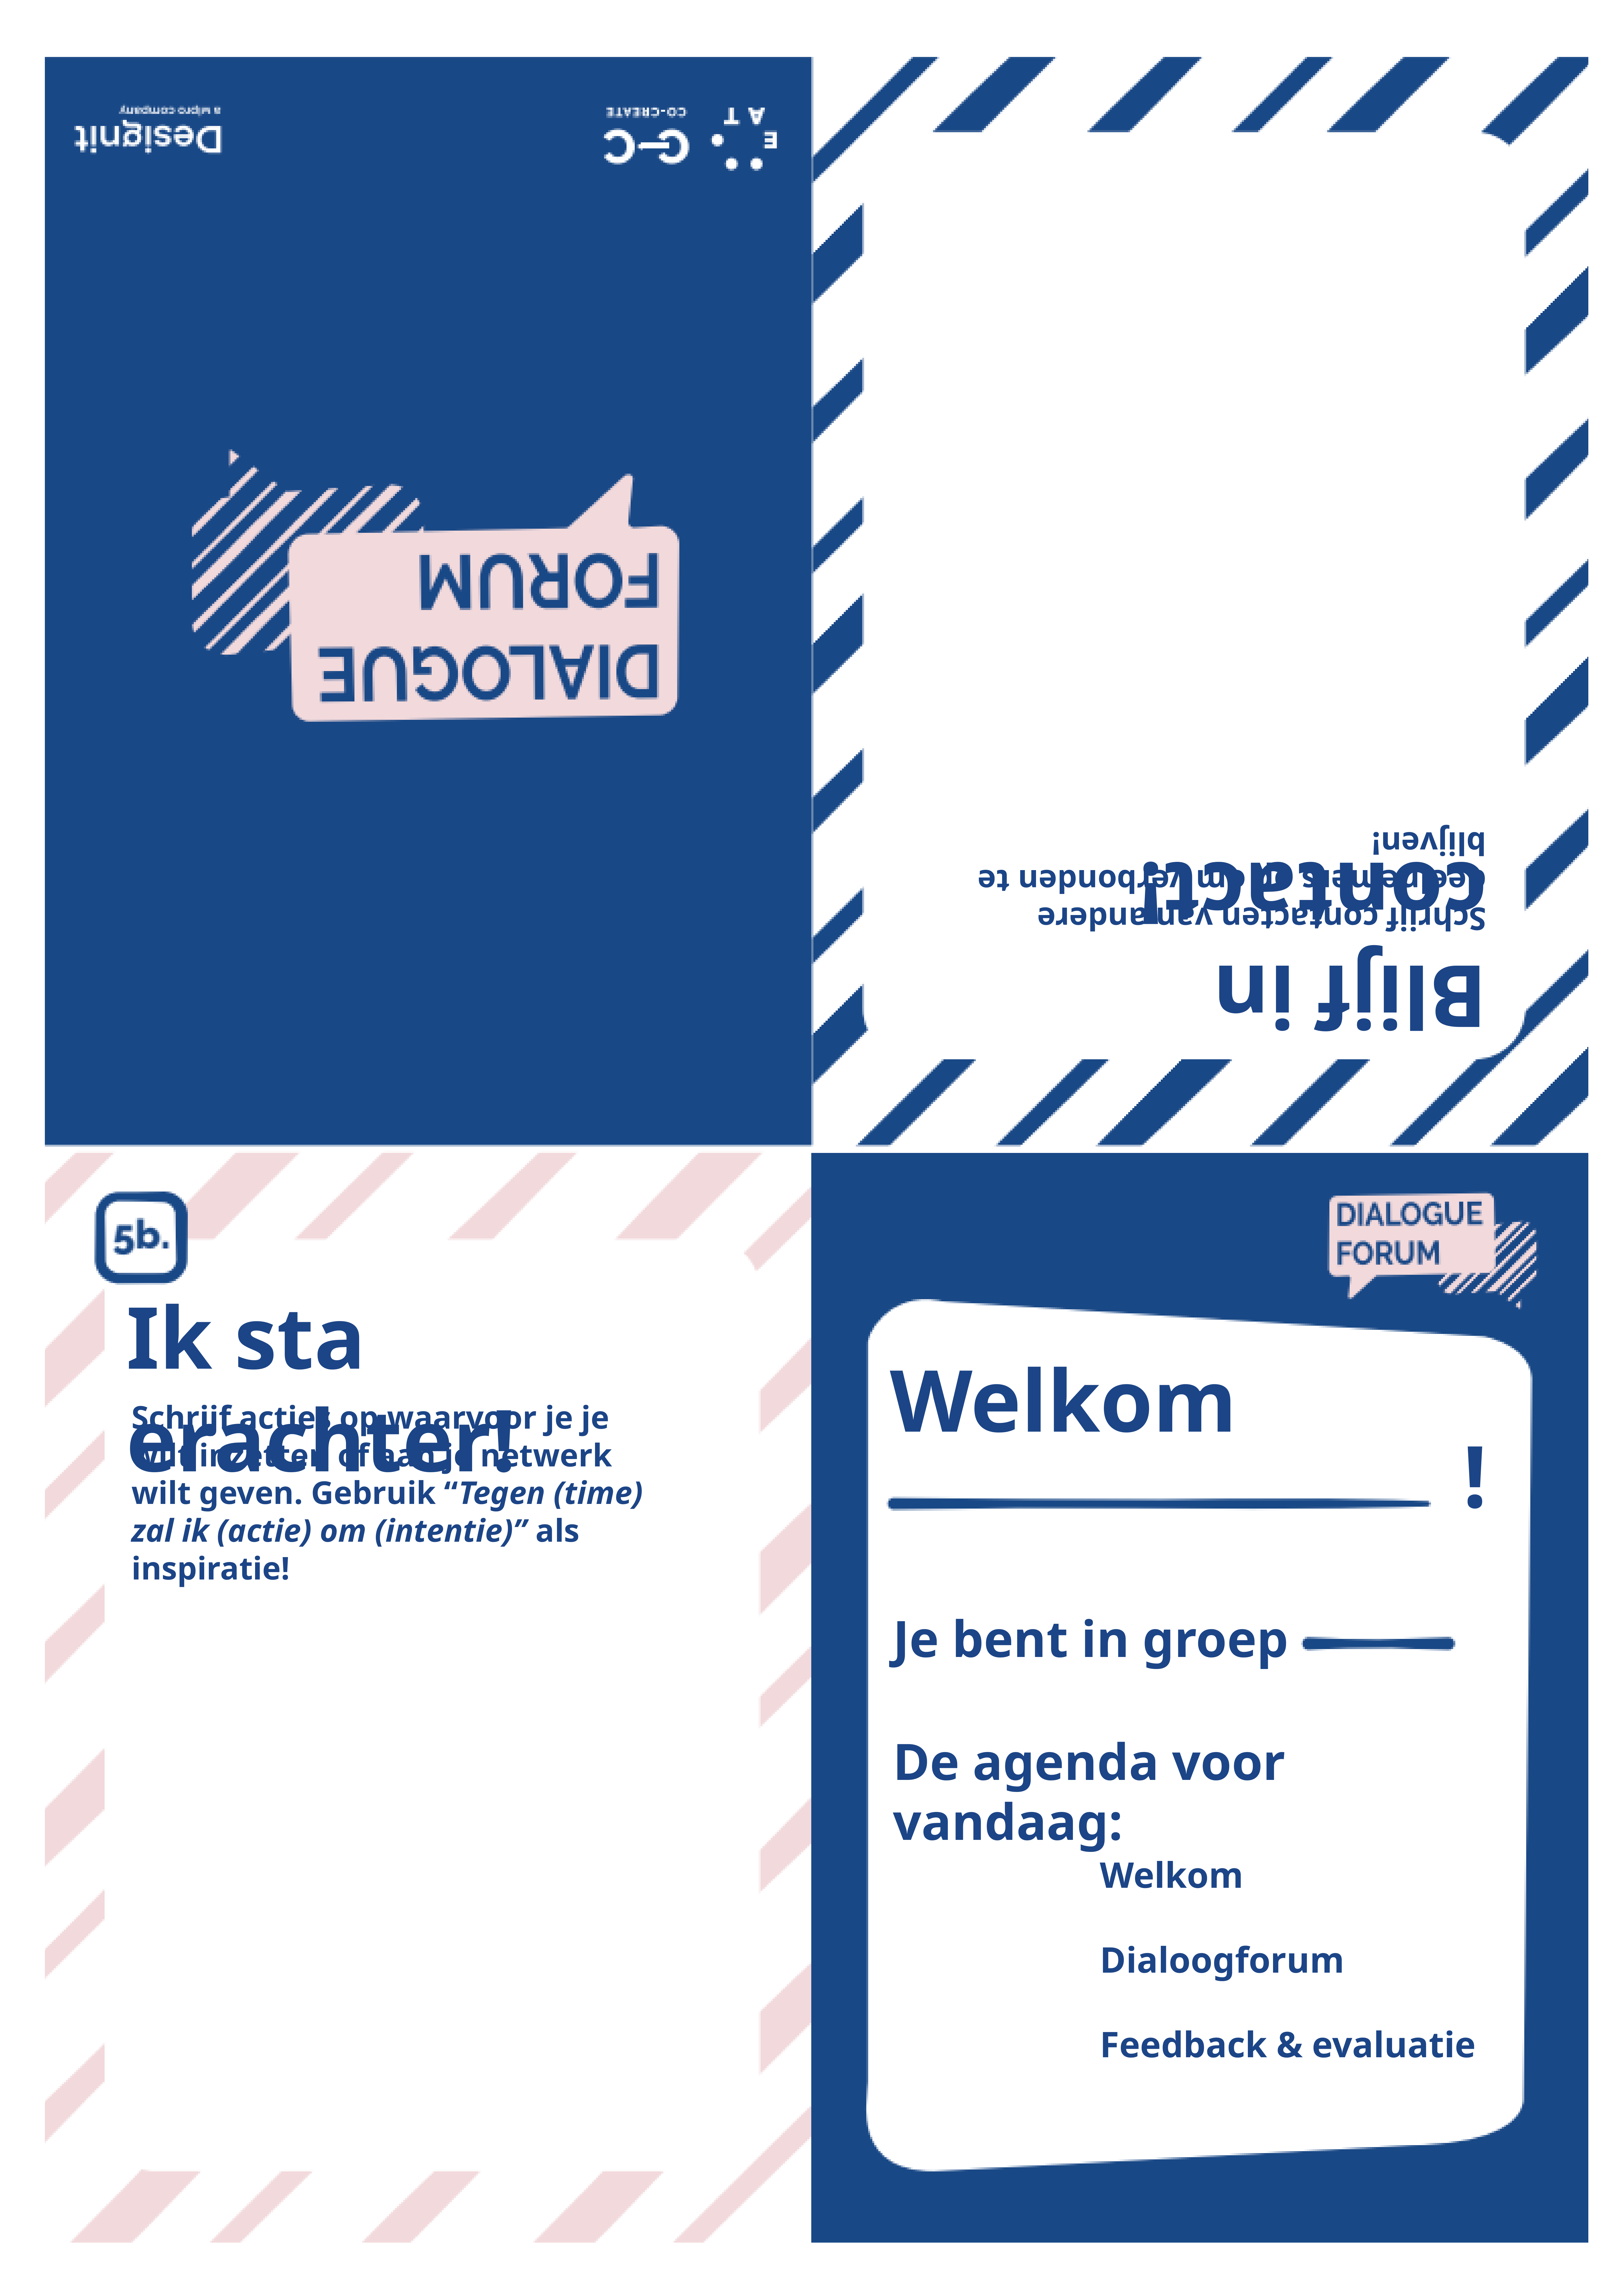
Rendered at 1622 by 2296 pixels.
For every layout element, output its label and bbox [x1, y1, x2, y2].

text_box [45, 8, 1589, 2288]
